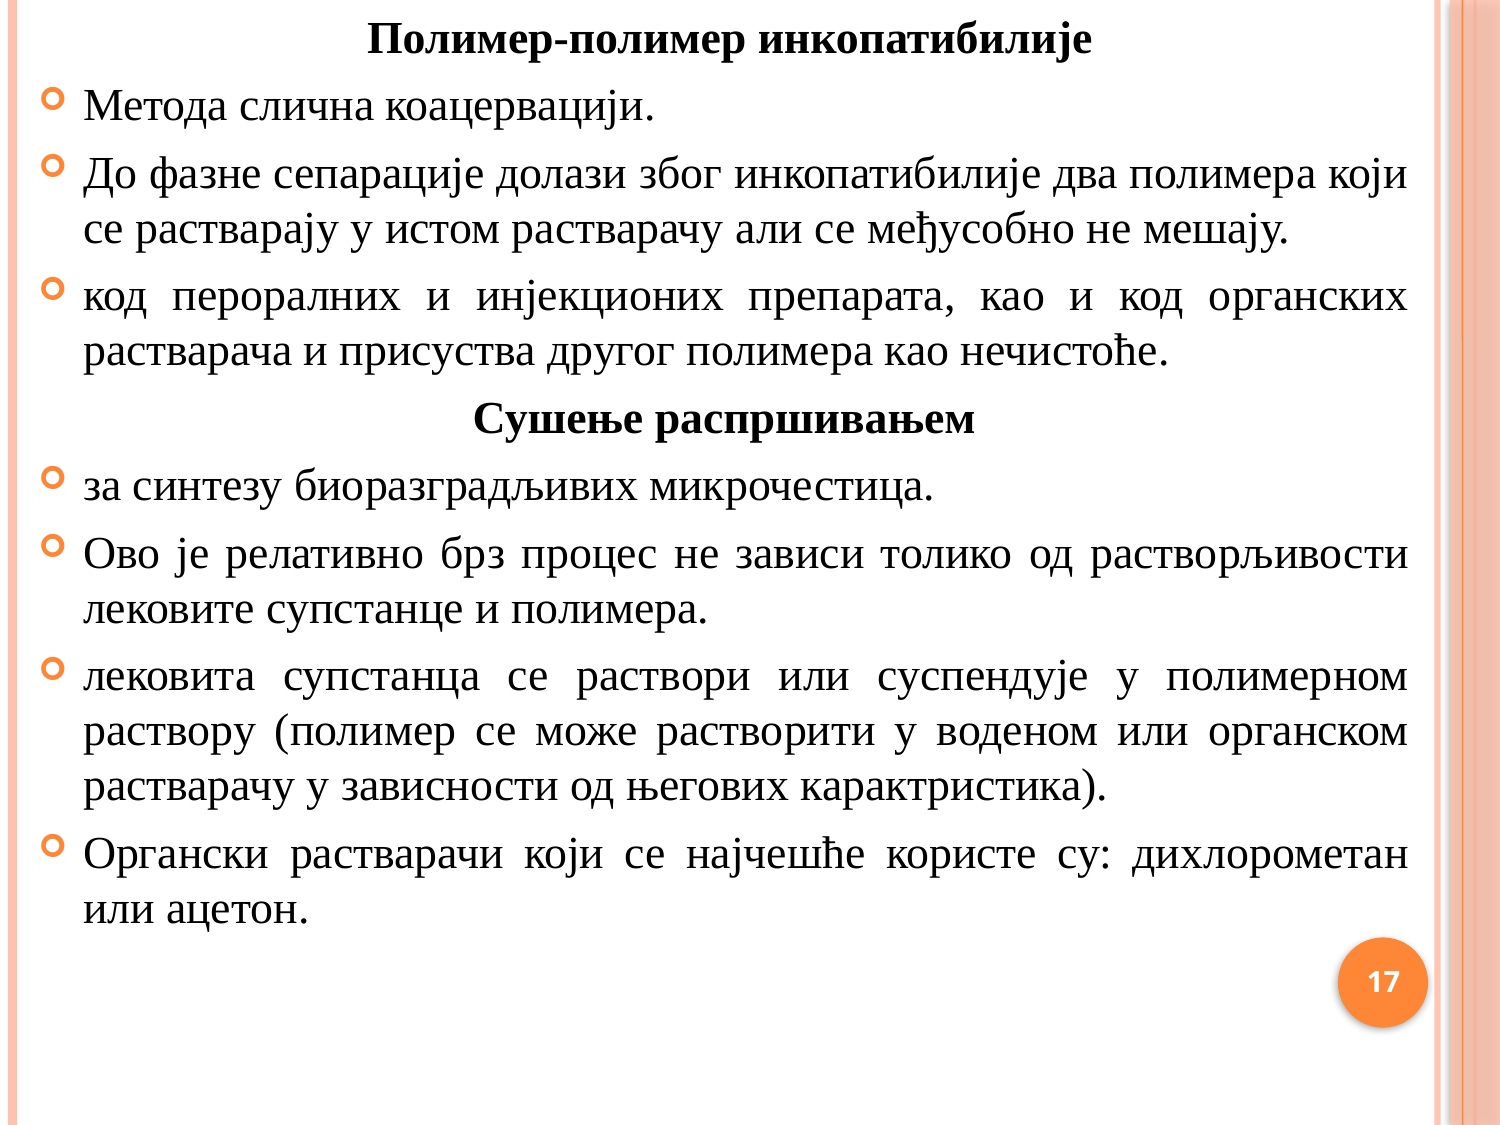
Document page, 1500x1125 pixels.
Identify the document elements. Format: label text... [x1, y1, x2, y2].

slide_number 17 [1426, 940, 1434, 1026]
list Полимер-полимер инкопатибилије Метода слична коацервацији. До фазне сепарације долази због инкопатибилије два полимера који се растварају у истом растварачу али се међусобно не мешају. код пероралних и инјекционих препарата, као и код органских растварача и присуства другог полимера као нечистоће. Сушење распршивањем за синтезу биоразградљивих микрочестица. Ово је релативно брз процес не зависи толико од растворљивости лековите супстанце и полимера. лековита супстанца се раствори или суспендује у полимерном раствору (полимер се може растворити у воденом или органском растварачу у зависности од његових карактристика). Органски растварачи који се најчешће користе су: дихлорометан или ацетон. [23, 0, 1426, 1125]
